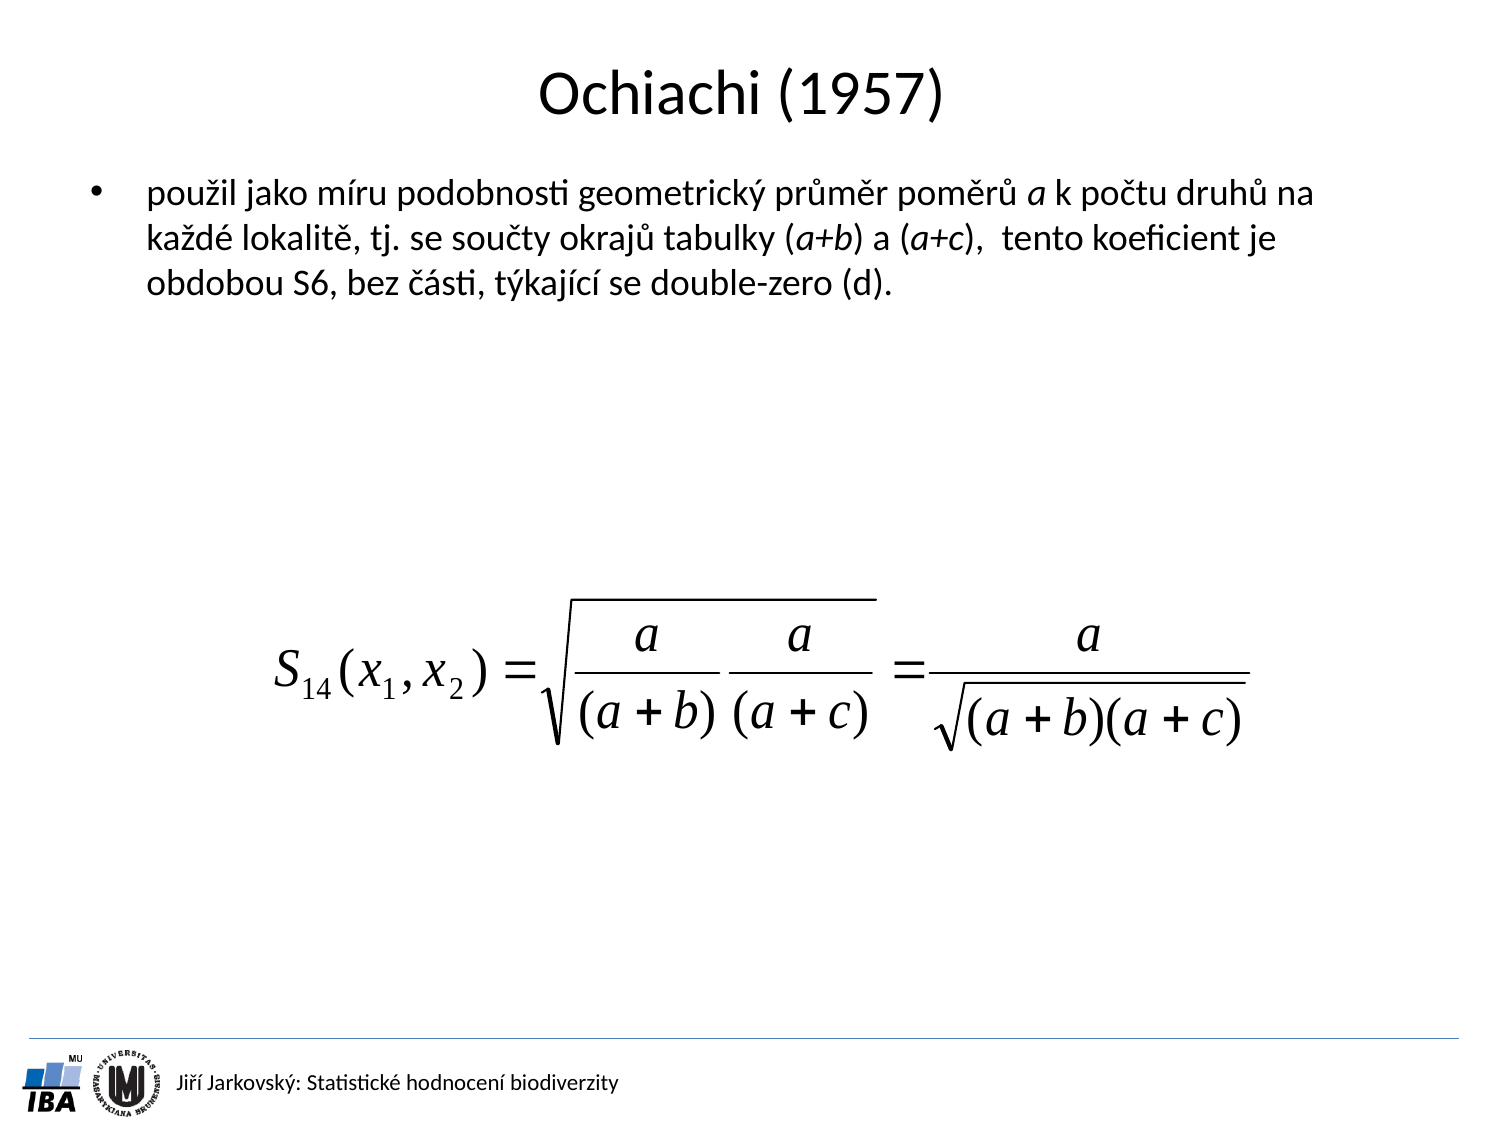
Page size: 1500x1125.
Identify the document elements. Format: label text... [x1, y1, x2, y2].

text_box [265, 585, 1259, 764]
picture [22, 1055, 82, 1112]
list použil jako míru podobnosti geometrický průměr poměrů a k počtu druhů na každé lokalitě, tj. se součty okrajů tabulky (a+b) a (a+c), tento koeficient je obdobou S6, bez části, týkající se double-zero (d). [75, 160, 1425, 521]
picture [93, 1050, 160, 1117]
title Ochiachi (1957) [75, 42, 1425, 135]
list použil jako míru podobnosti geometrický průměr poměrů a k počtu druhů na každé lokalitě, tj. se součty okrajů tabulky (a+b) a (a+c), tento koeficient je obdobou S6, bez části, týkající se double-zero (d). [75, 522, 1425, 1005]
